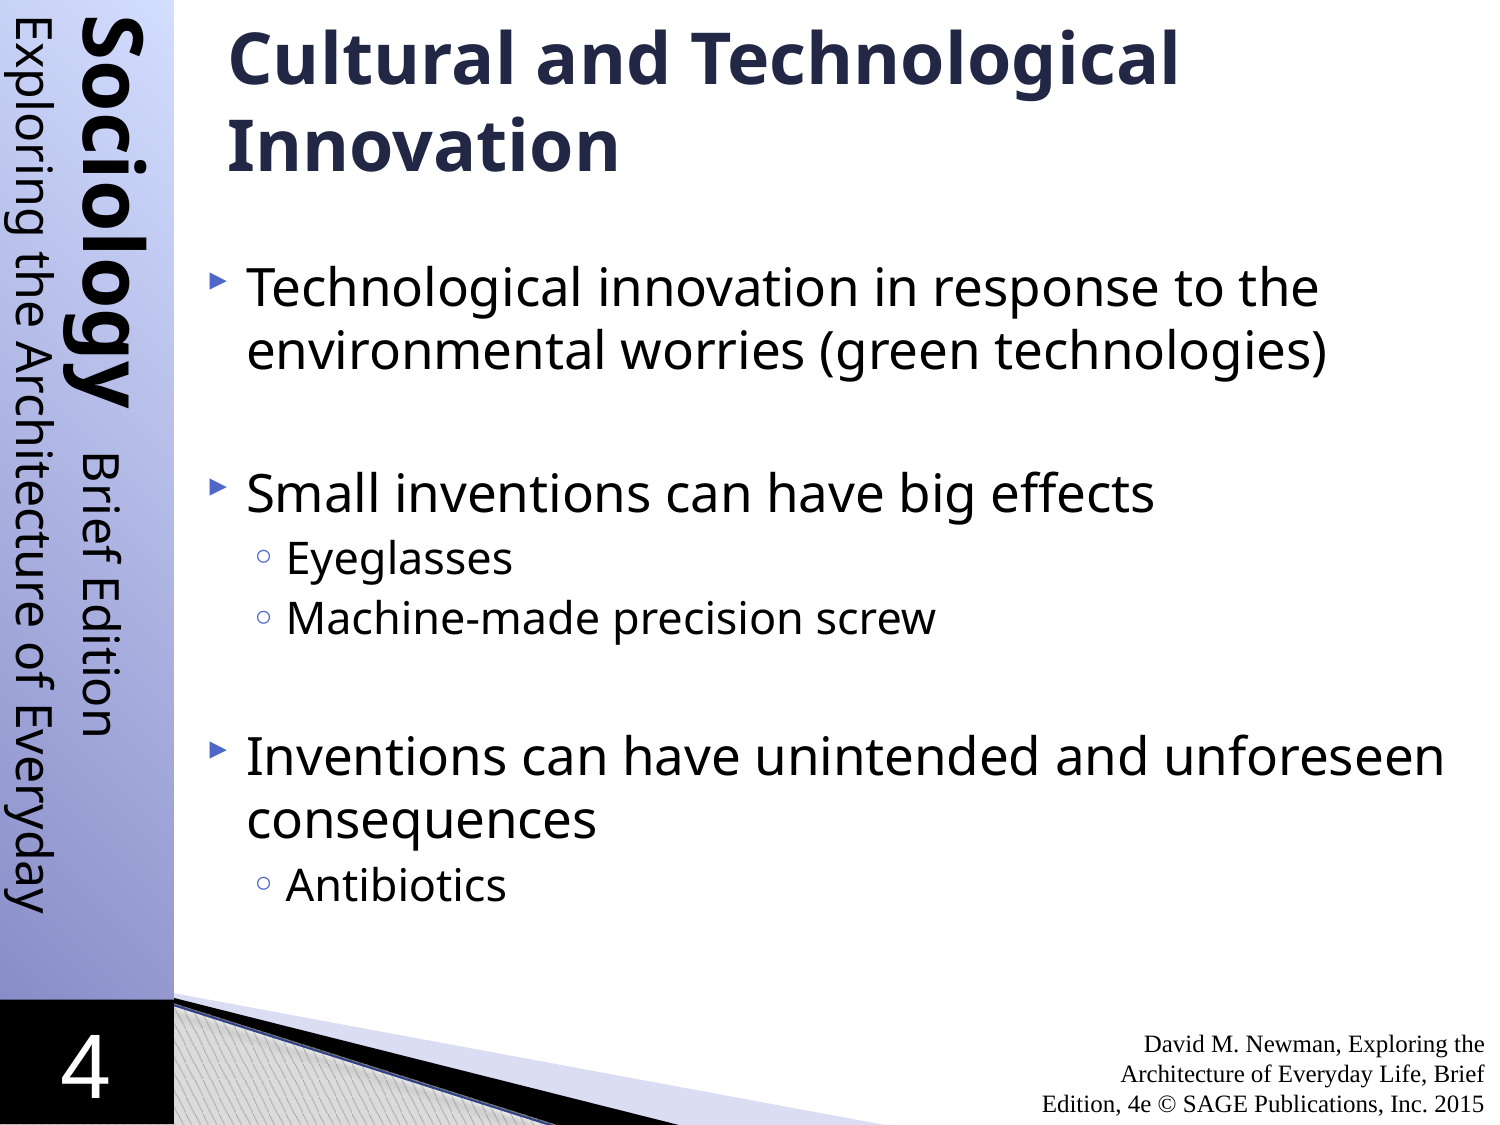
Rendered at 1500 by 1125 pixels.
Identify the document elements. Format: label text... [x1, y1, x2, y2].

picture [174, 1003, 558, 1125]
list Technological innovation in response to the environmental worries (green technologies) Small inventions can have big effects Eyeglasses Machine-made precision screw Inventions can have unintended and unforeseen consequences Antibiotics [174, 174, 1500, 918]
title Cultural and Technological Innovation [212, 5, 1500, 194]
footer David M. Newman, Exploring the Architecture of Everyday Life, Brief Edition, 4e © SAGE Publications, Inc. 2015 [1025, 1065, 1500, 1125]
